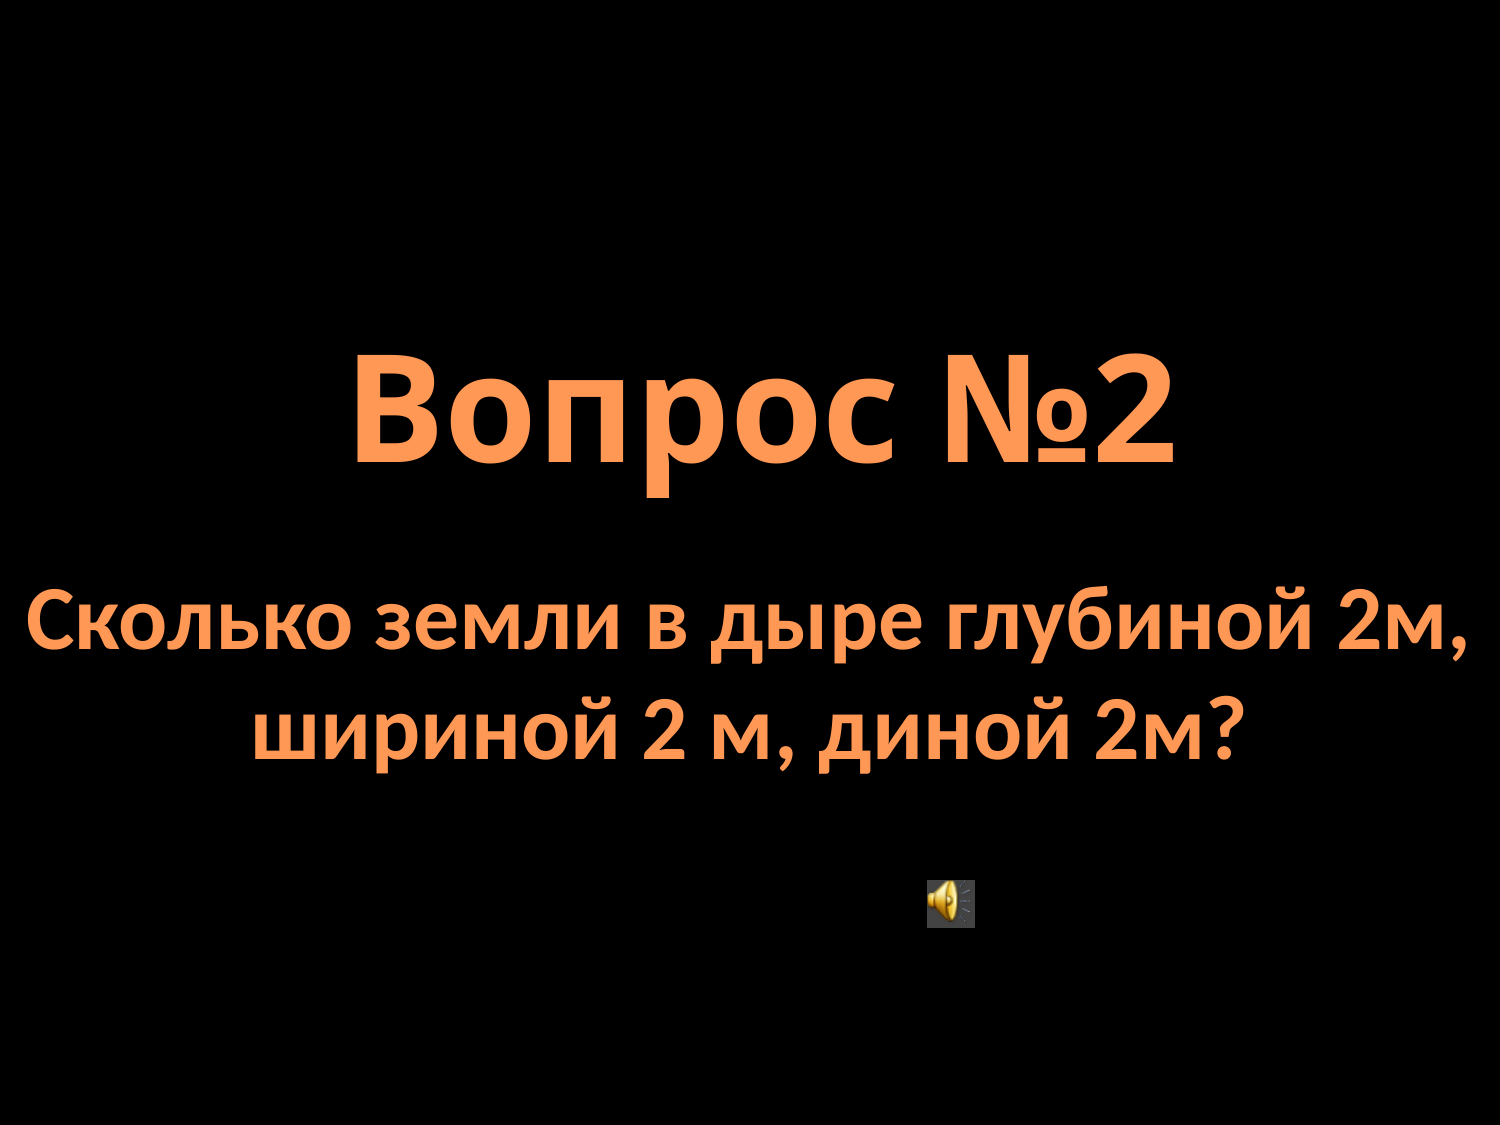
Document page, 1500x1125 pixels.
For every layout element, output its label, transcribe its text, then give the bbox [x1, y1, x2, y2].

text_box Вопрос №2 [128, 304, 1395, 500]
text_box Сколько земли в дыре глубиной 2м, шириной 2 м, диной 2м? [0, 550, 1500, 786]
picture [925, 878, 977, 930]
